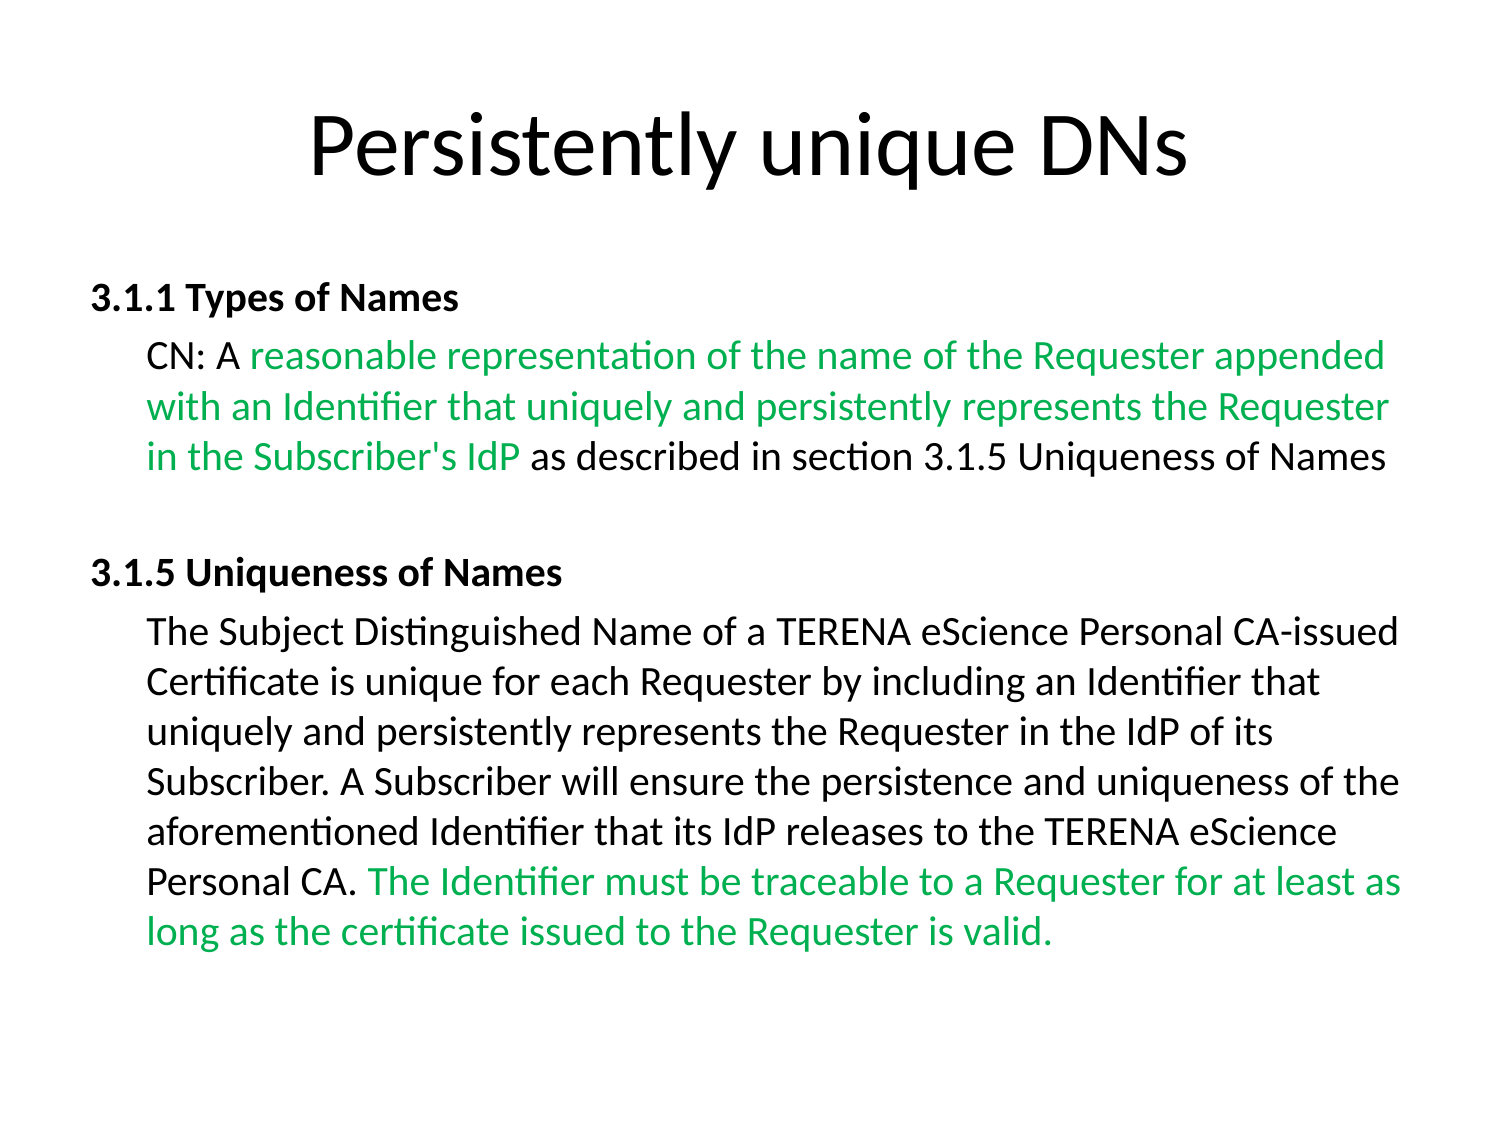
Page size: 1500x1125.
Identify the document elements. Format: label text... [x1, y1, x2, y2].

list 3.1.1 Types of Names CN: A reasonable representation of the name of the Requester appended with an Identifier that uniquely and persistently represents the Requester in the Subscriber's IdP as described in section 3.1.5 Uniqueness of Names 3.1.5 Uniqueness of Names The Subject Distinguished Name of a TERENA eScience Personal CA-issued Certificate is unique for each Requester by including an Identifier that uniquely and persistently represents the Requester in the IdP of its Subscriber. A Subscriber will ensure the persistence and uniqueness of the aforementioned Identifier that its IdP releases to the TERENA eScience Personal CA. The Identifier must be traceable to a Requester for at least as long as the certificate issued to the Requester is valid. [75, 262, 1425, 1055]
title Persistently unique DNs [75, 45, 1425, 233]
